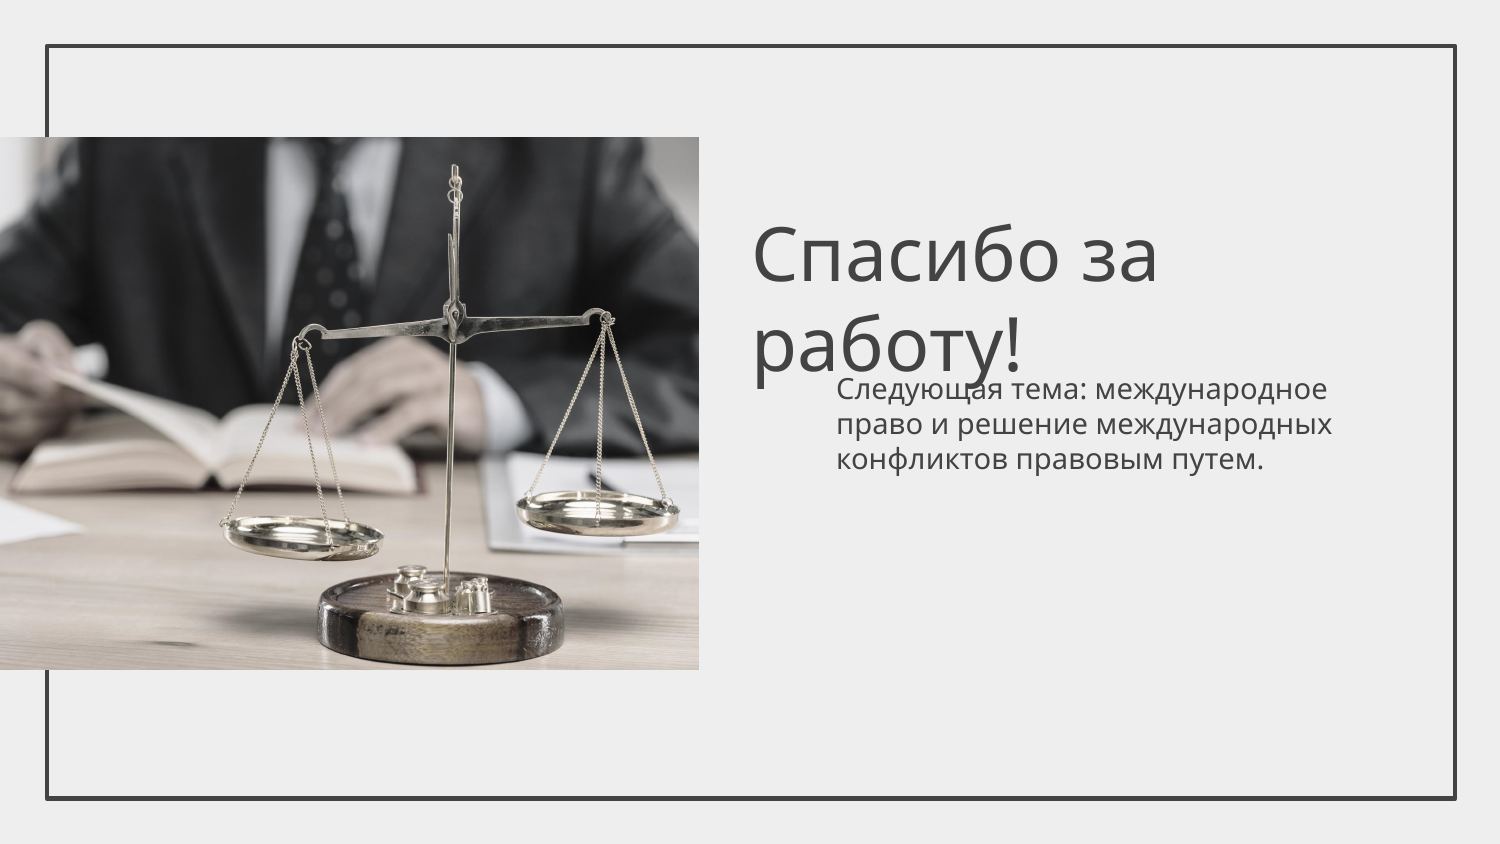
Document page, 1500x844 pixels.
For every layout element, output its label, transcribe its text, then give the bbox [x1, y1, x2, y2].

list Следующая тема: международное право и решение международных конфликтов правовым путем. [820, 355, 1351, 670]
picture [0, 136, 699, 671]
title Спасибо за работу! [736, 191, 1435, 313]
